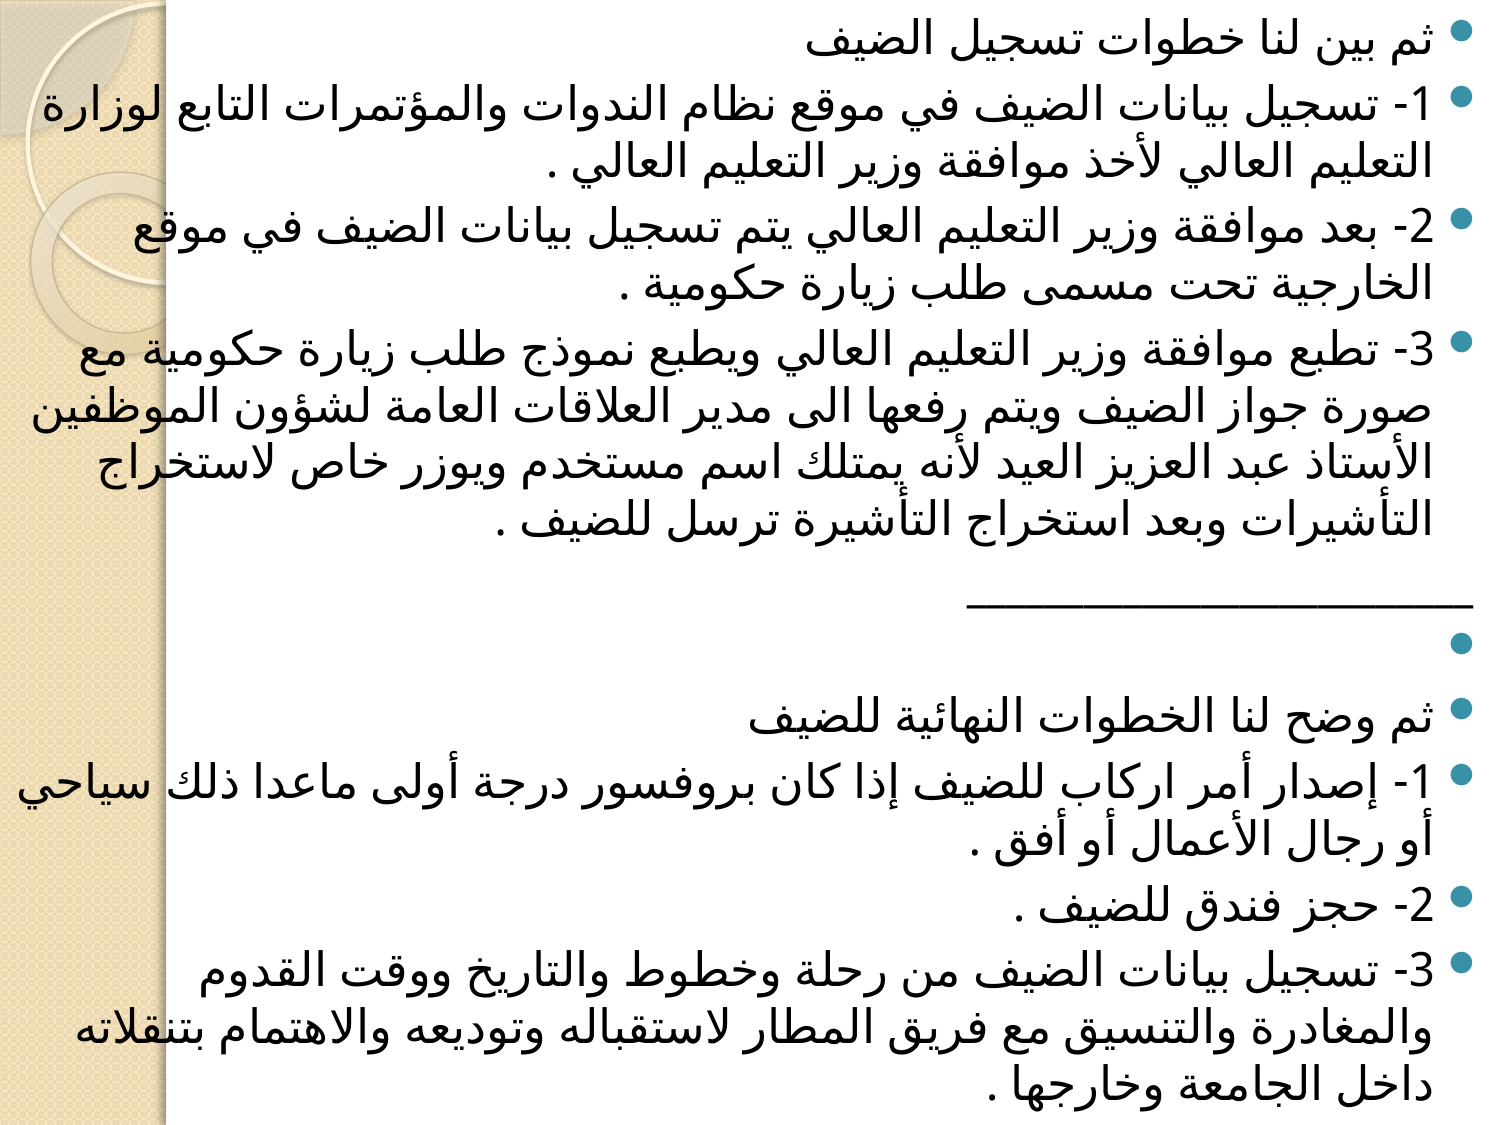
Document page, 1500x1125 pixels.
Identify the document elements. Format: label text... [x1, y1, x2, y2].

list ثم بين لنا خطوات تسجيل الضيف 1- تسجيل بيانات الضيف في موقع نظام الندوات والمؤتمرات التابع لوزارة التعليم العالي لأخذ موافقة وزير التعليم العالي . 2- بعد موافقة وزير التعليم العالي يتم تسجيل بيانات الضيف في موقع الخارجية تحت مسمى طلب زيارة حكومية . 3- تطبع موافقة وزير التعليم العالي ويطبع نموذج طلب زيارة حكومية مع صورة جواز الضيف ويتم رفعها الى مدير العلاقات العامة لشؤون الموظفين الأستاذ عبد العزيز العيد لأنه يمتلك اسم مستخدم ويوزر خاص لاستخراج التأشيرات وبعد استخراج التأشيرة ترسل للضيف . __________________________ ثم وضح لنا الخطوات النهائية للضيف 1- إصدار أمر اركاب للضيف إذا كان بروفسور درجة أولى ماعدا ذلك سياحي أو رجال الأعمال أو أفق . 2- حجز فندق للضيف . 3- تسجيل بيانات الضيف من رحلة وخطوط والتاريخ ووقت القدوم والمغادرة والتنسيق مع فريق المطار لاستقباله وتوديعه والاهتمام بتنقلاته داخل الجامعة وخارجها . [0, 0, 1500, 1125]
